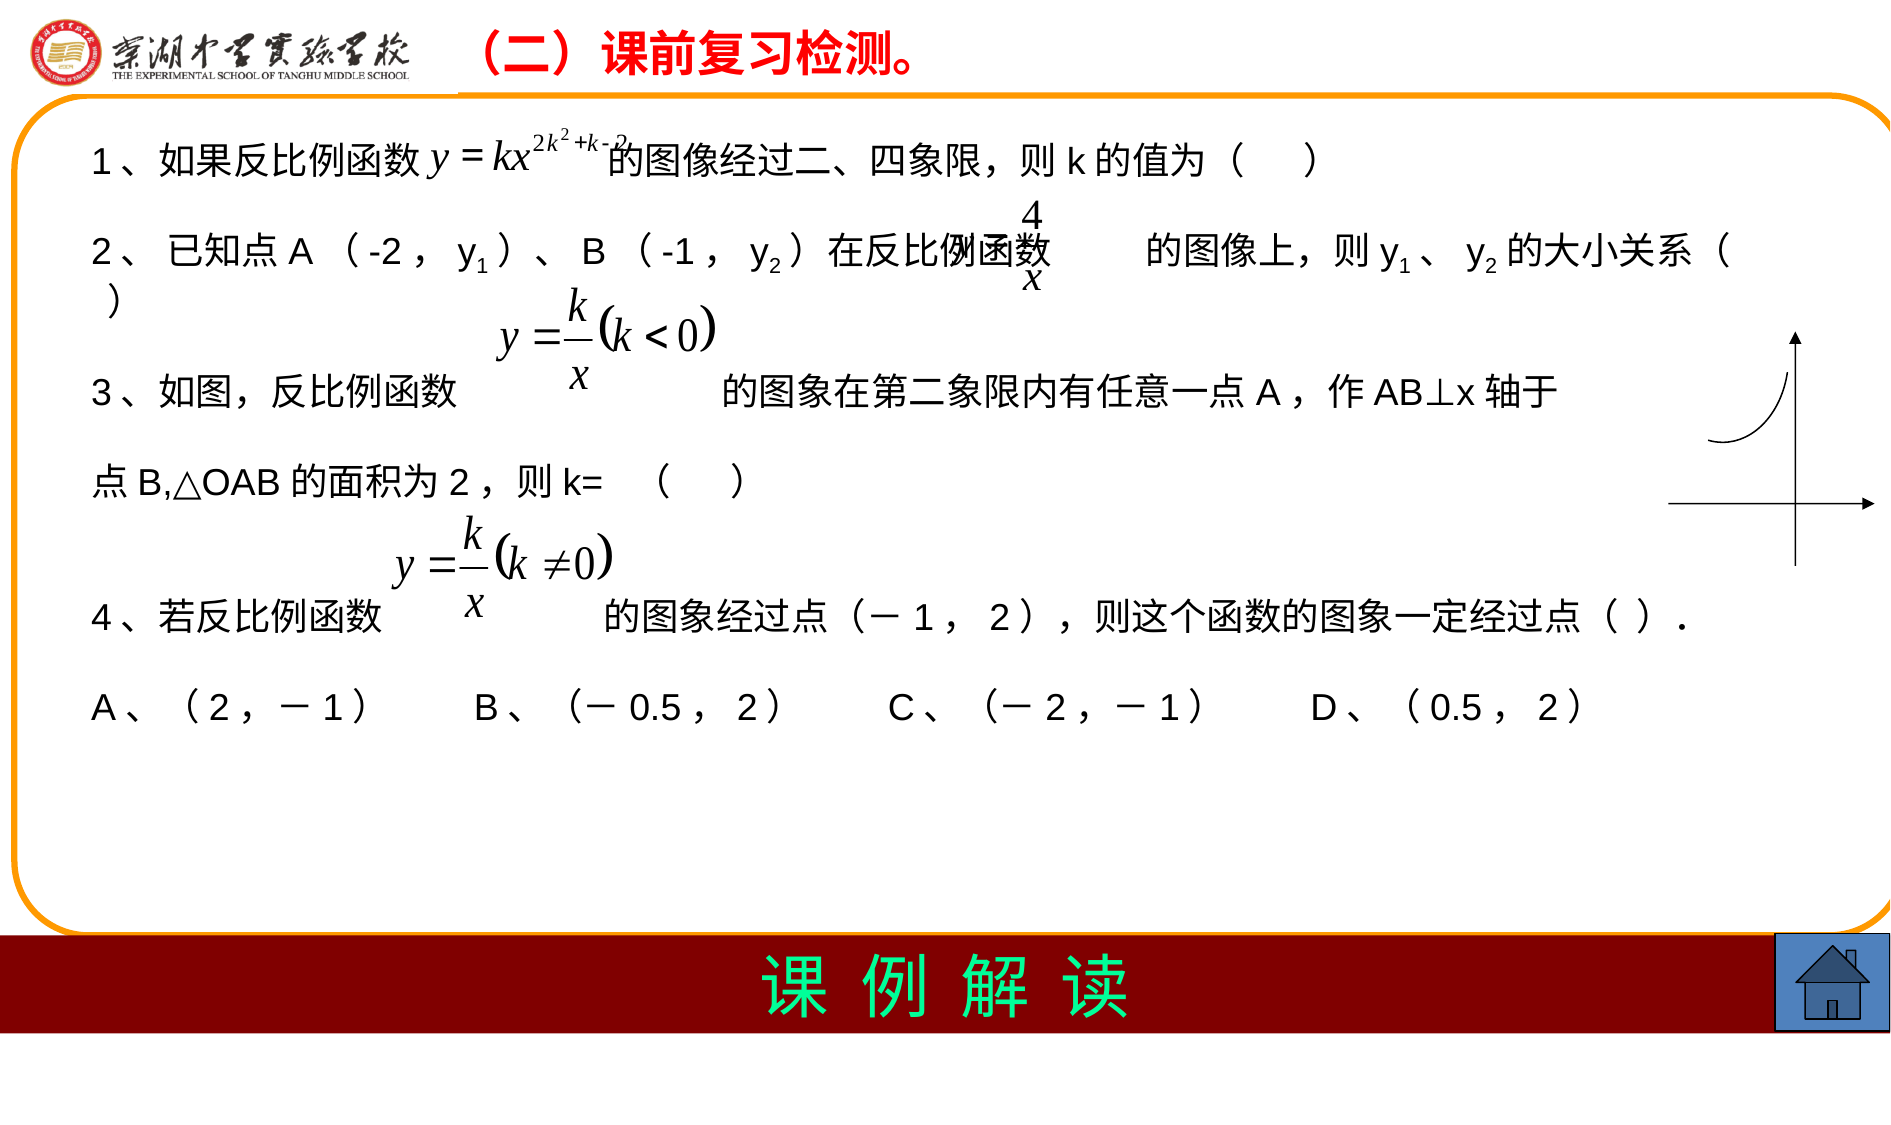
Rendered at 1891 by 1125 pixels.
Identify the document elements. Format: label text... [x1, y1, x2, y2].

text_box 课 例 解 读 [0, 935, 1891, 1034]
text_box 1、如果反比例函数 的图像经过二、四象限，则k的值为（ ） 2、 已知点A（-2，y1）、B（-1，y2）在反比例函数 的图像上，则y1、y2的大小关系（ ） 3、如图，反比例函数 的图象在第二象限内有任意一点A，作AB⊥x轴于 点B,△OAB的面积为2，则k= （ ） 4、若反比例函数 的图象经过点（－1，2），则这个函数的图象一定经过点（ ）． A、（2，－1） B、（－0.5，2） C、（－2，－1） D、（0.5，2） [76, 129, 1796, 736]
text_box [1668, 331, 1875, 567]
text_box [488, 275, 720, 401]
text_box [419, 116, 635, 190]
text_box [1775, 933, 1891, 1032]
picture [14, 11, 458, 94]
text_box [944, 188, 1053, 300]
text_box （二）课前复习检测。 [461, 15, 1397, 89]
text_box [384, 503, 616, 629]
text_box [14, 95, 1891, 935]
